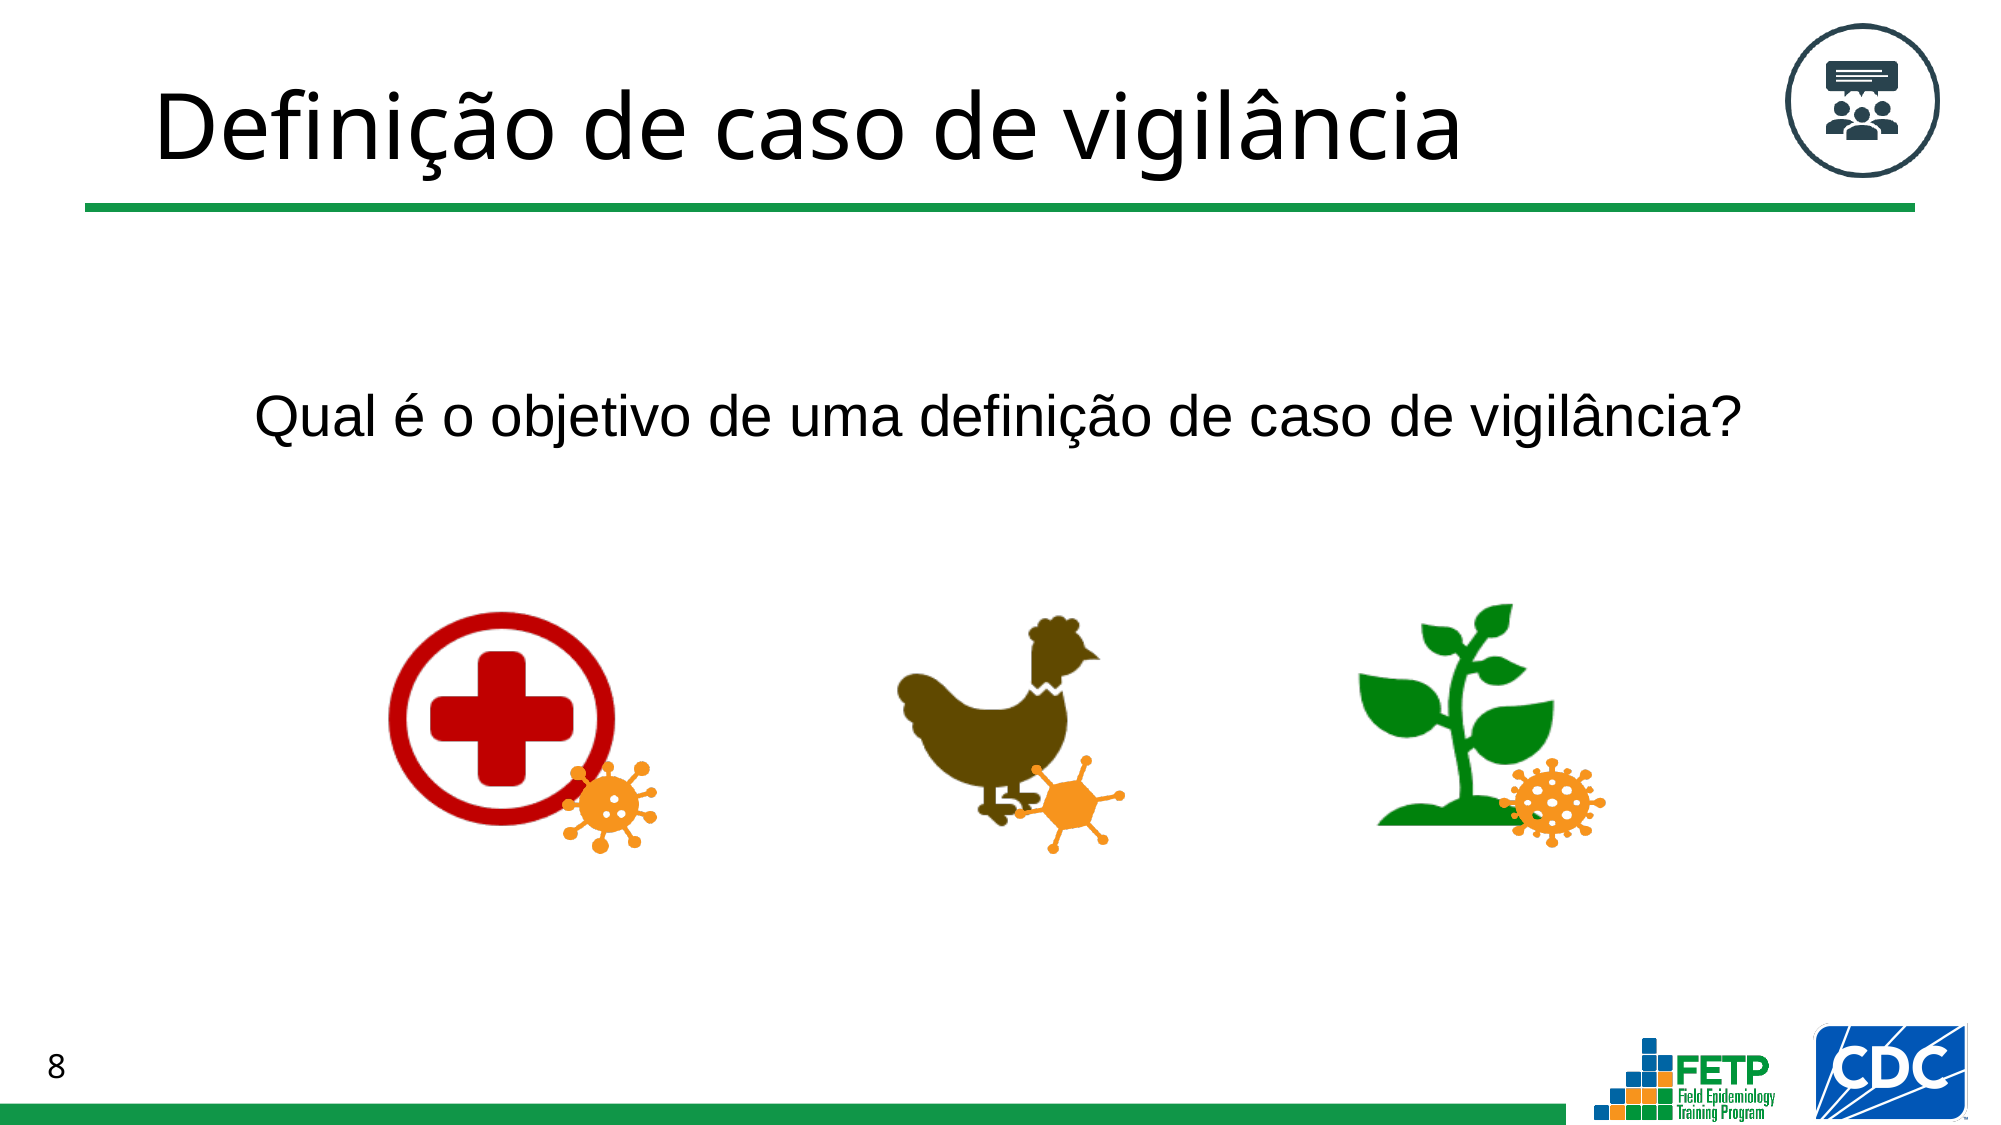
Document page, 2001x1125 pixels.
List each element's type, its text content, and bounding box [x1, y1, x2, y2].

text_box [856, 588, 1142, 858]
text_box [359, 584, 666, 858]
picture [1594, 1038, 1775, 1122]
picture [1785, 23, 1940, 178]
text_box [1297, 582, 1616, 856]
list Qual é o objetivo de uma definição de caso de vigilância? [137, 242, 1863, 585]
picture [1813, 1023, 1968, 1122]
title Definição de caso de vigilância [137, 73, 1738, 205]
